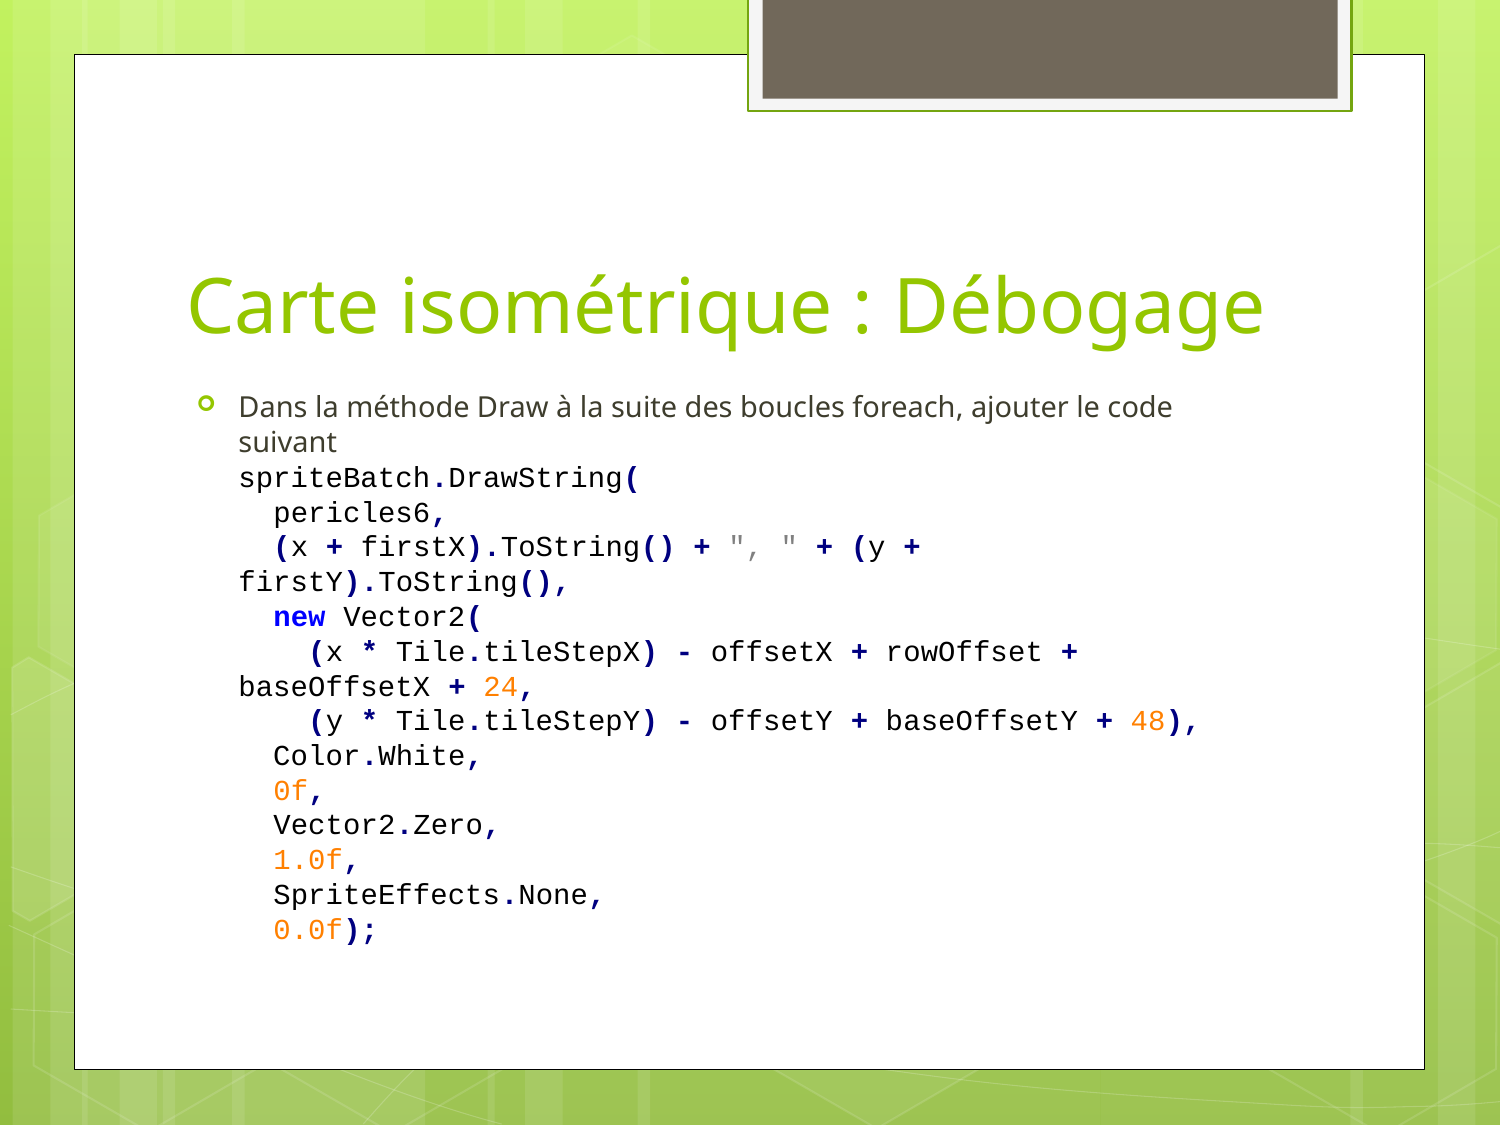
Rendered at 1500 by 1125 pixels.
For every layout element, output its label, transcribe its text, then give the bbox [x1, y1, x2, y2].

title Carte isométrique : Débogage [171, 168, 1324, 357]
list Dans la méthode Draw à la suite des boucles foreach, ajouter le code suivant spriteBatch.DrawString( pericles6, (x + firstX).ToString() + ", " + (y + firstY).ToString(), new Vector2( (x * Tile.tileStepX) - offsetX + rowOffset + baseOffsetX + 24, (y * Tile.tileStepY) - offsetY + baseOffsetY + 48), Color.White, 0f, Vector2.Zero, 1.0f, SpriteEffects.None, 0.0f); [171, 381, 1283, 957]
